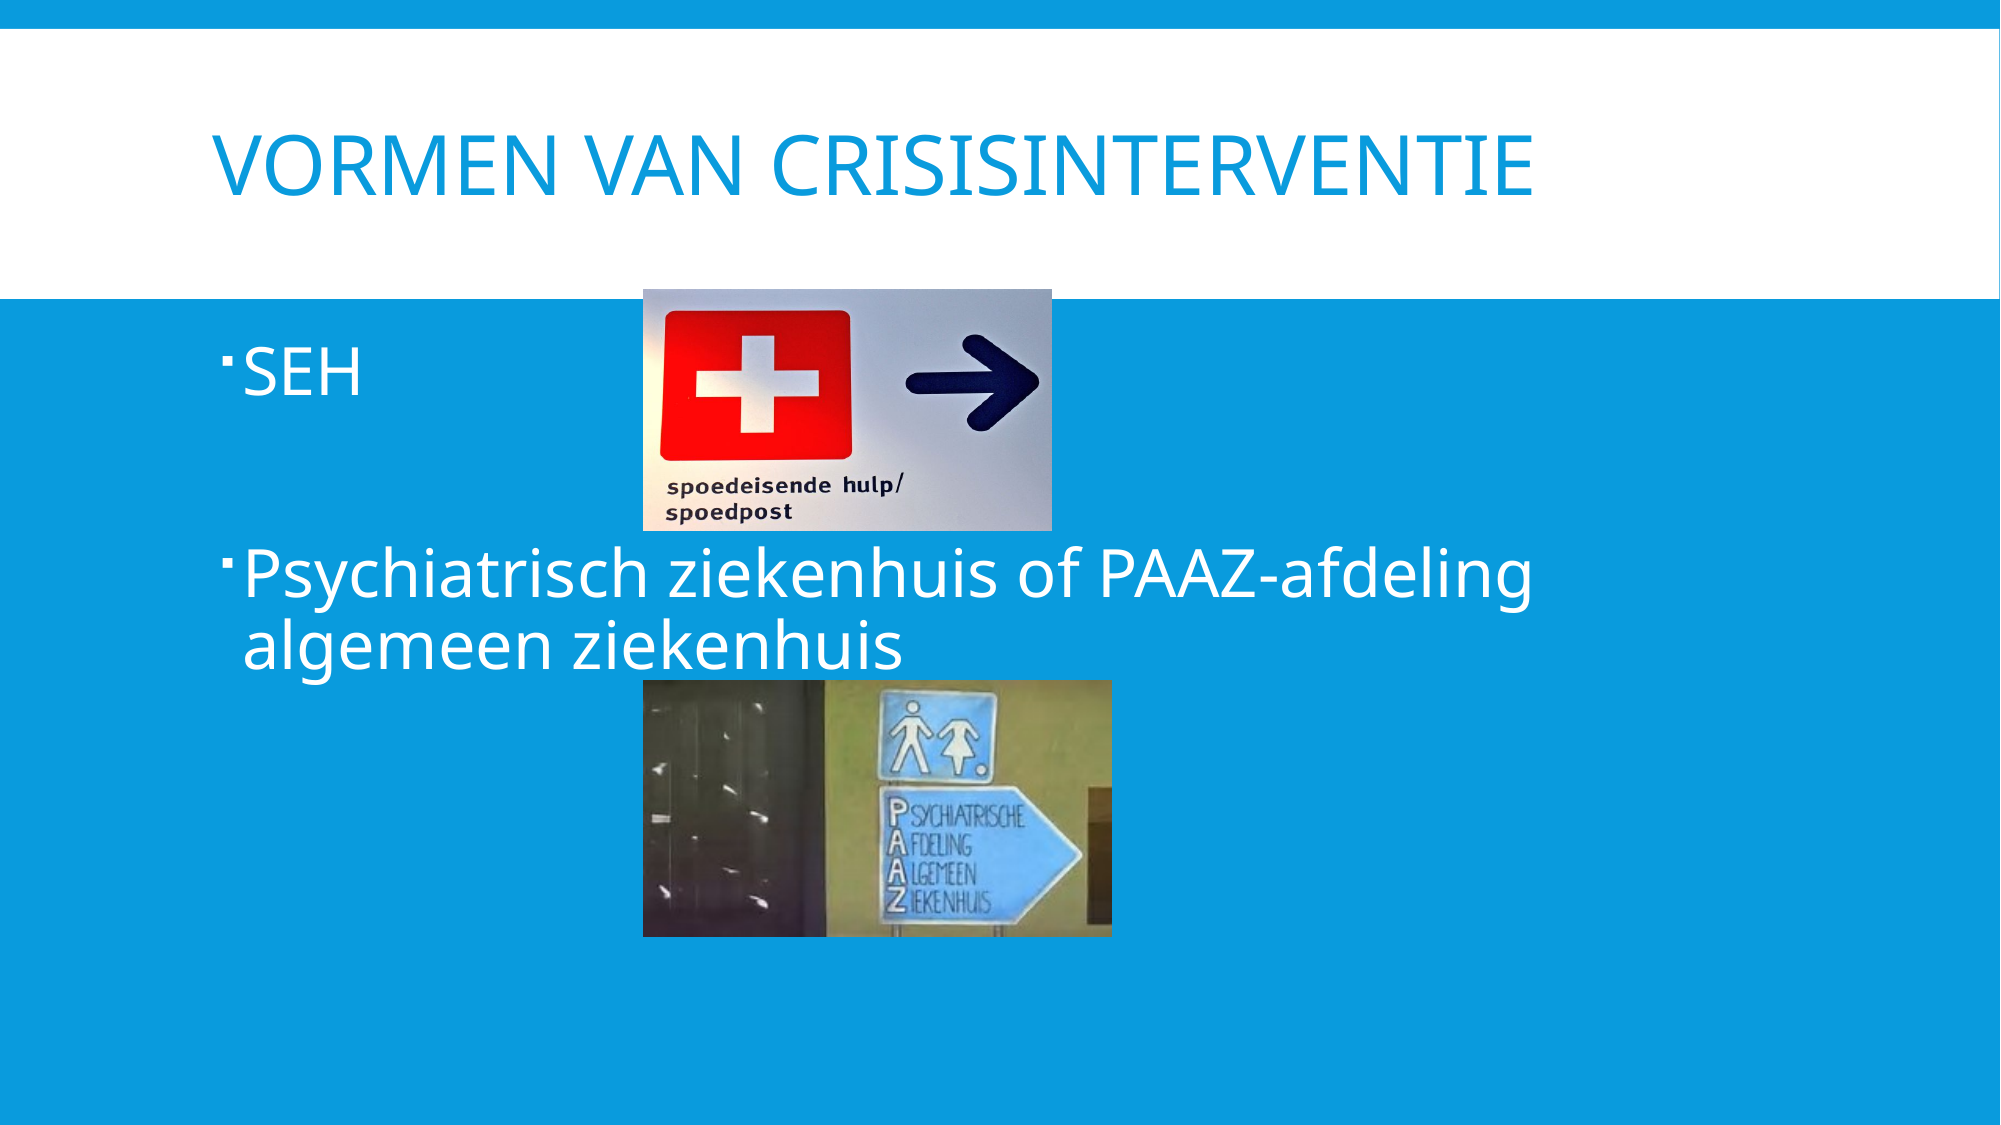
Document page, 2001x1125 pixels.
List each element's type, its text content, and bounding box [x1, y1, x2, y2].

text_box [10, 0, 472, 142]
list SEH Psychiatrisch ziekenhuis of PAAZ-afdeling algemeen ziekenhuis [197, 329, 1803, 1020]
title Vormen van crisisinterventie [197, 46, 1803, 295]
picture [643, 289, 1052, 530]
picture [644, 681, 1111, 936]
